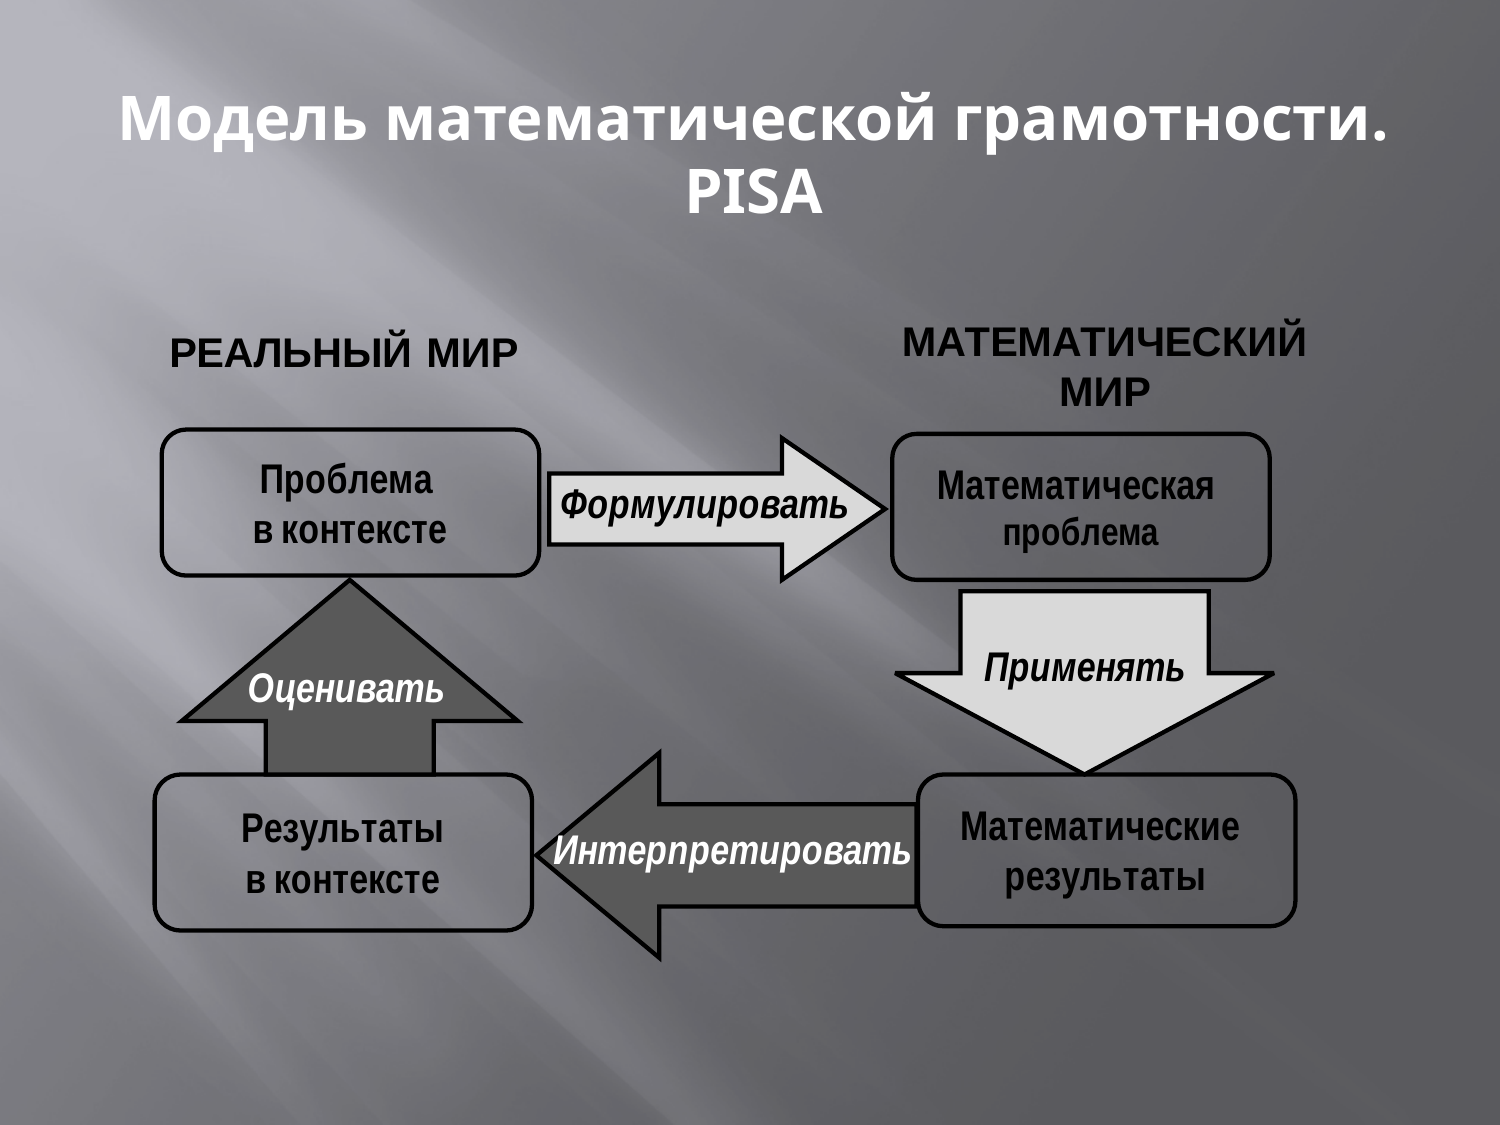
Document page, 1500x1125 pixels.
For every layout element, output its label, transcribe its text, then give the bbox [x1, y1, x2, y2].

title Модель математической грамотности. PISA [75, 70, 1425, 235]
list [136, 302, 1371, 963]
